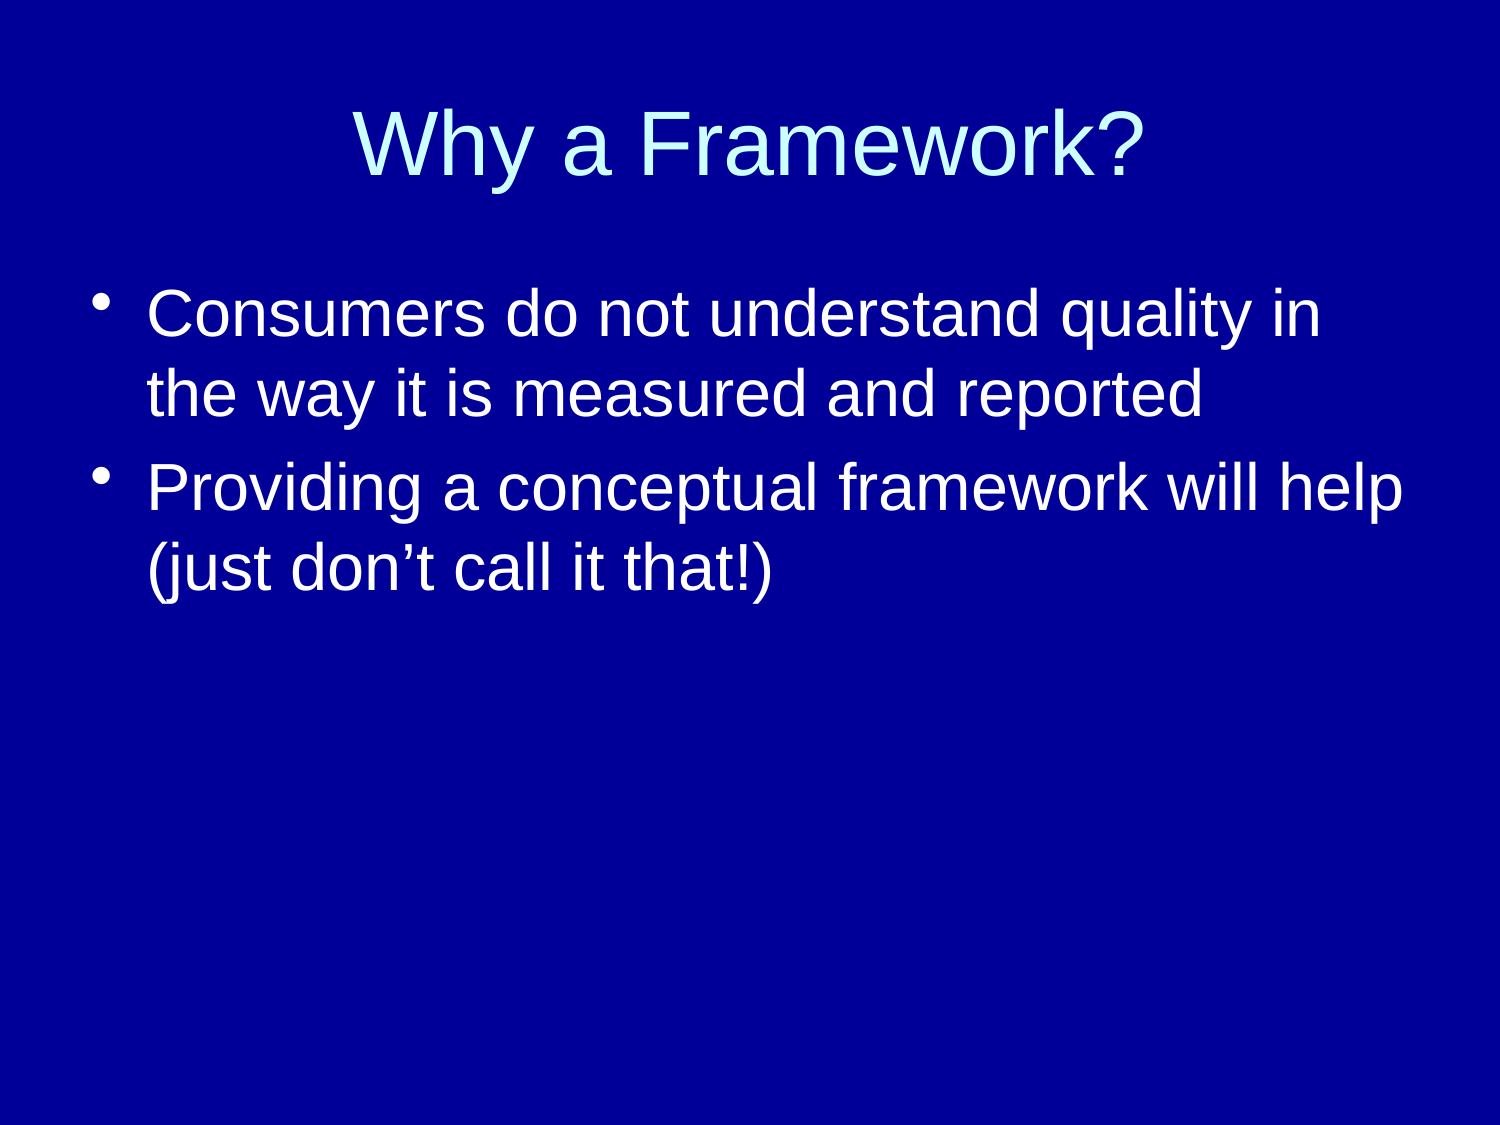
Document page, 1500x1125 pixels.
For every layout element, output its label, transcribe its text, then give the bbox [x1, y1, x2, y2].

title Why a Framework? [74, 44, 1426, 233]
list Consumers do not understand quality in the way it is measured and reported Providing a conceptual framework will help (just don’t call it that!) [74, 262, 1426, 1006]
